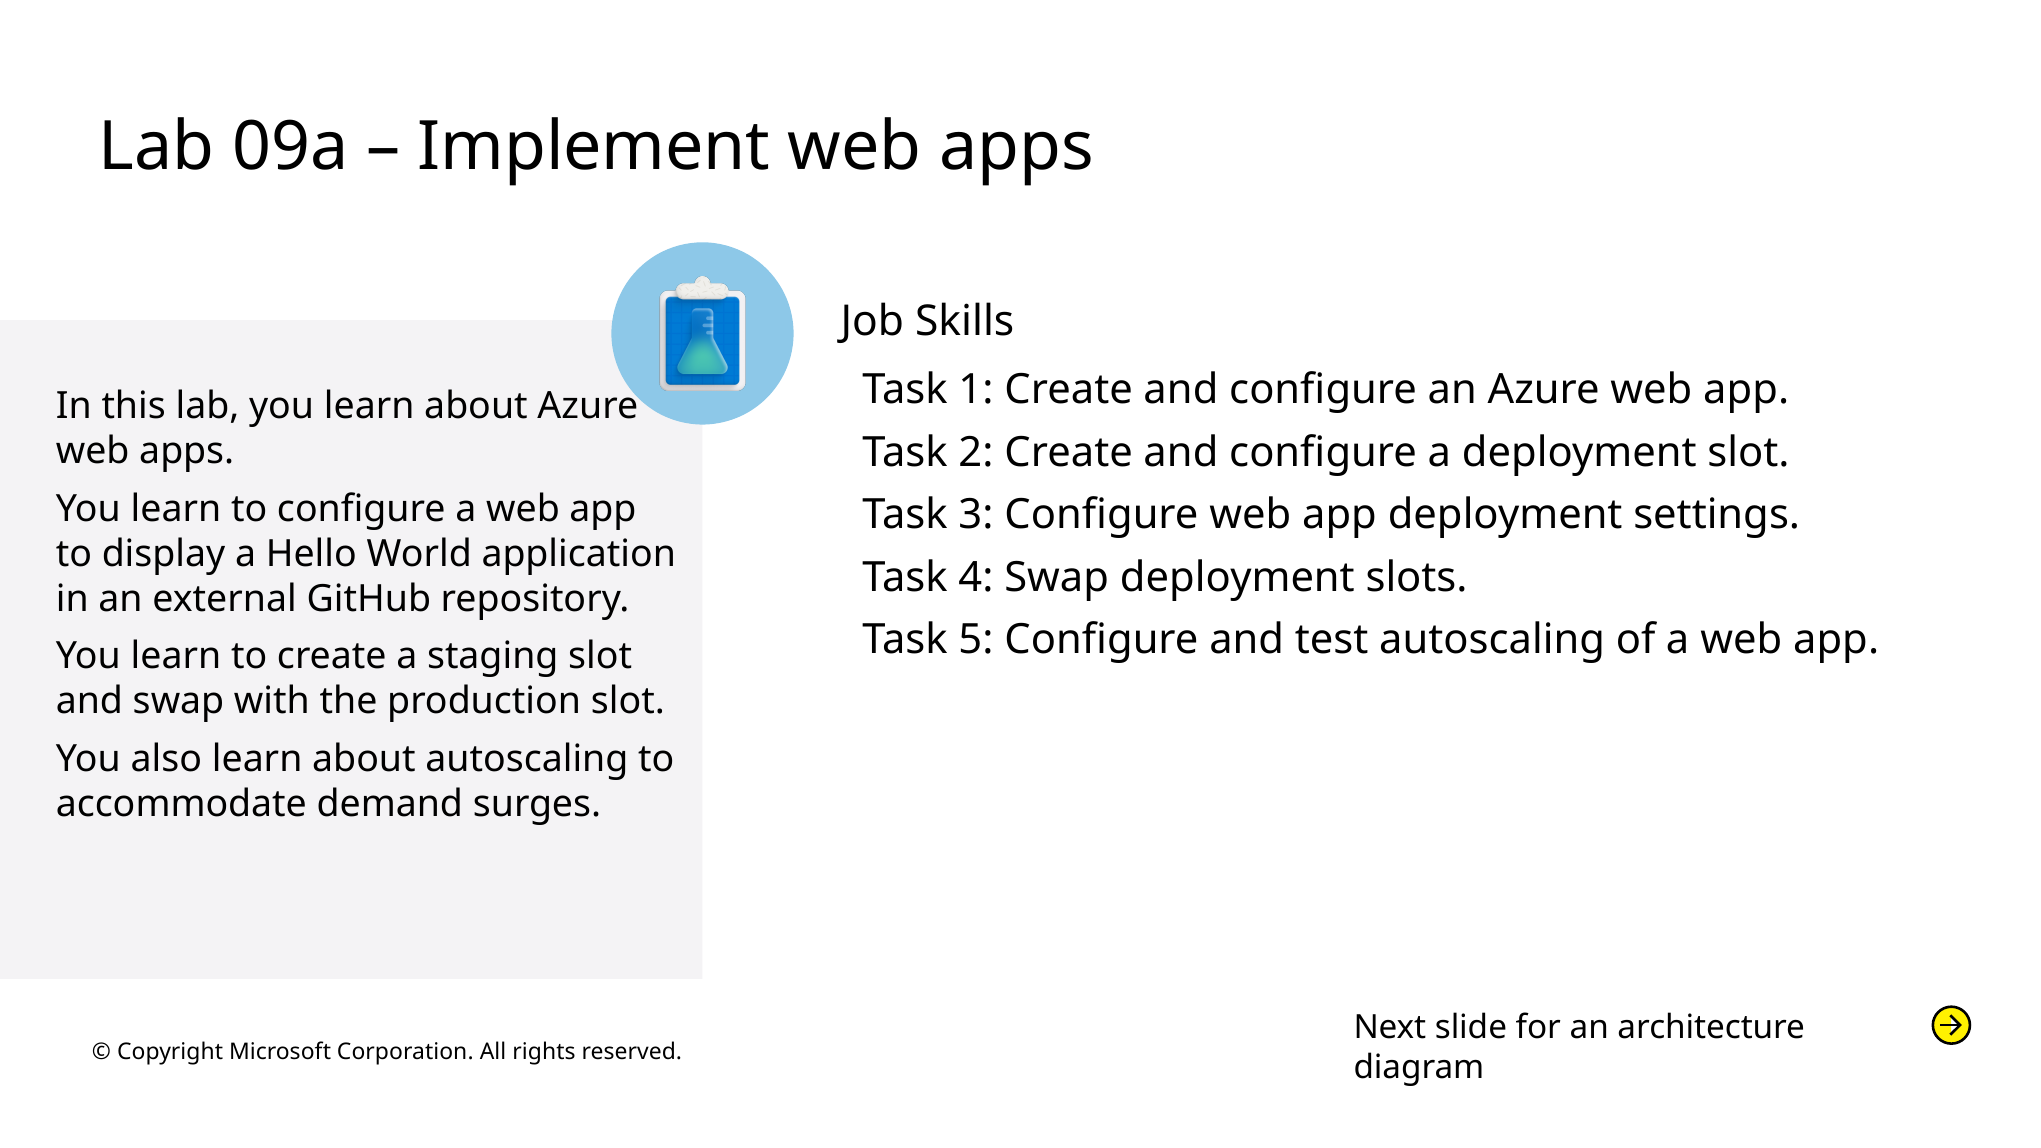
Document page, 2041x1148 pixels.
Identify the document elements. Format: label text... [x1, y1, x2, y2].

text_box Task 1: Create and configure an Azure web app. Task 2: Create and configure a deployment slot. Task 3: Configure web app deployment settings. Task 4: Swap deployment slots. Task 5: Configure and test autoscaling of a web app. [832, 339, 1933, 903]
picture [645, 276, 760, 391]
text_box Job Skills [825, 285, 1846, 351]
title Lab 09a – Implement web apps [98, 86, 2019, 169]
text_box In this lab, you learn about Azure web apps. You learn to configure a web app to display a Hello World application in an external GitHub repository. You learn to create a staging slot and swap with the production slot. You also learn about autoscaling to accommodate demand surges. [55, 380, 677, 825]
text_box [1932, 1006, 1970, 1044]
text_box Next slide for an architecture diagram [1353, 1004, 1913, 1085]
